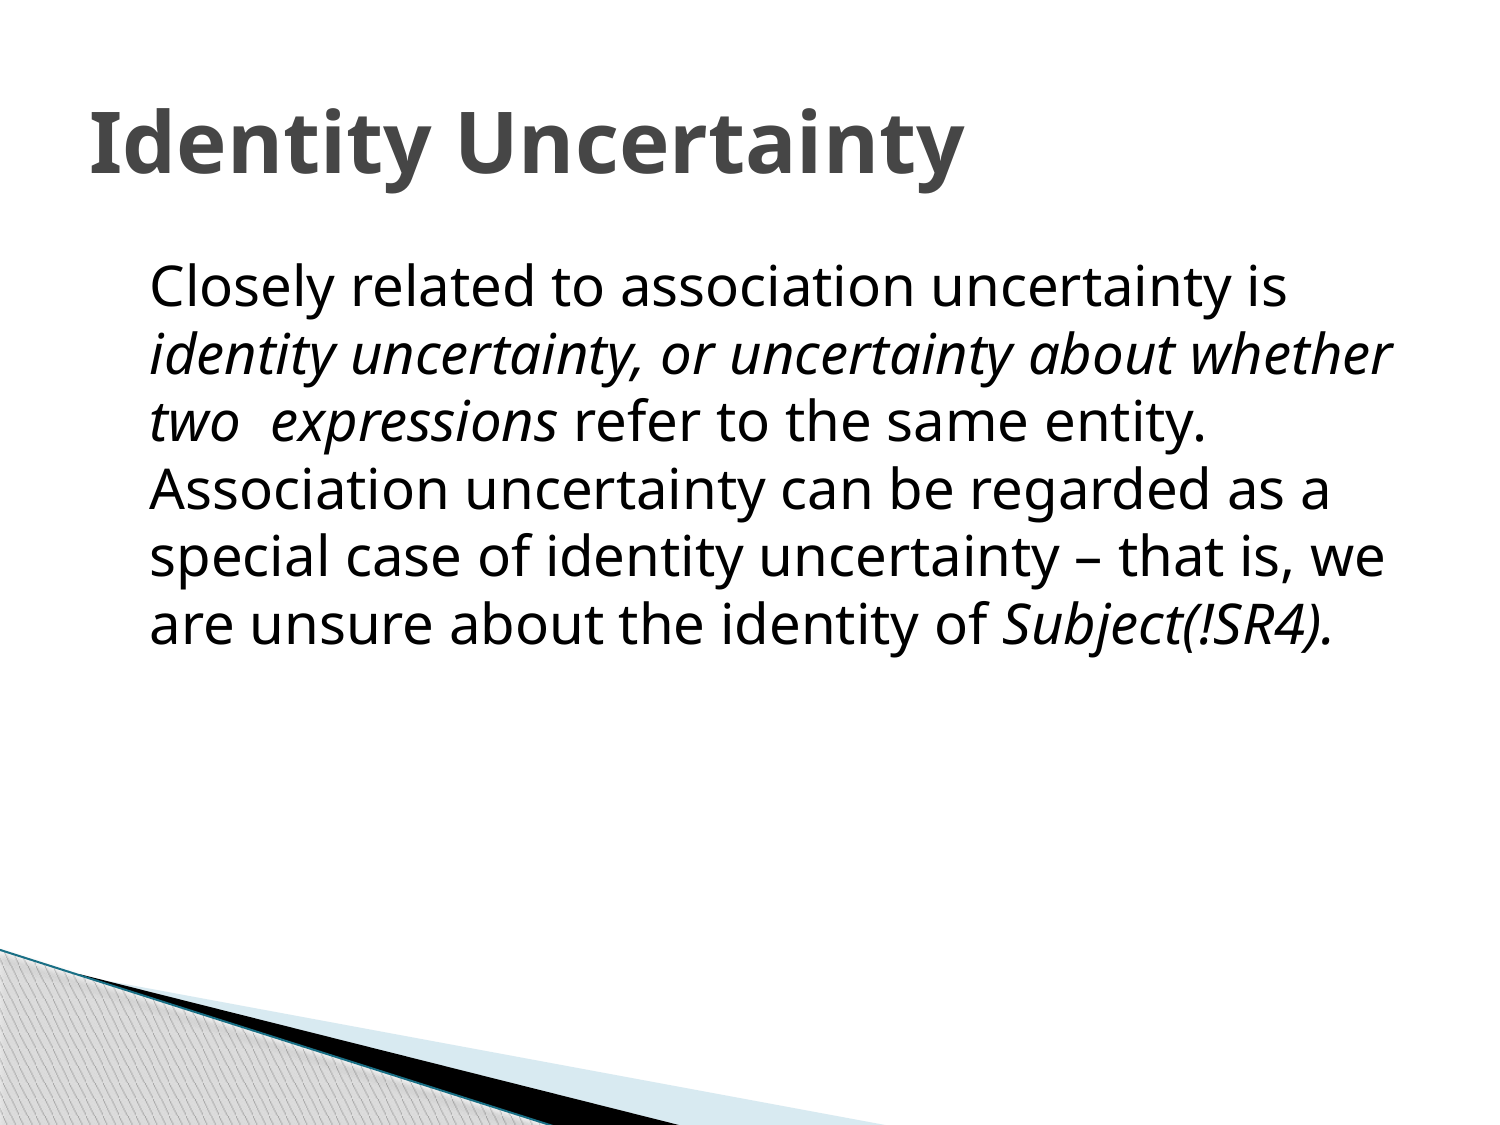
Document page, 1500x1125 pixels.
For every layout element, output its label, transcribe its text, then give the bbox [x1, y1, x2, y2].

list Closely related to association uncertainty is identity uncertainty, or uncertainty about whether two expressions refer to the same entity. Association uncertainty can be regarded as a special case of identity uncertainty – that is, we are unsure about the identity of Subject(!SR4). [75, 243, 1425, 986]
title Identity Uncertainty [75, 45, 1425, 233]
